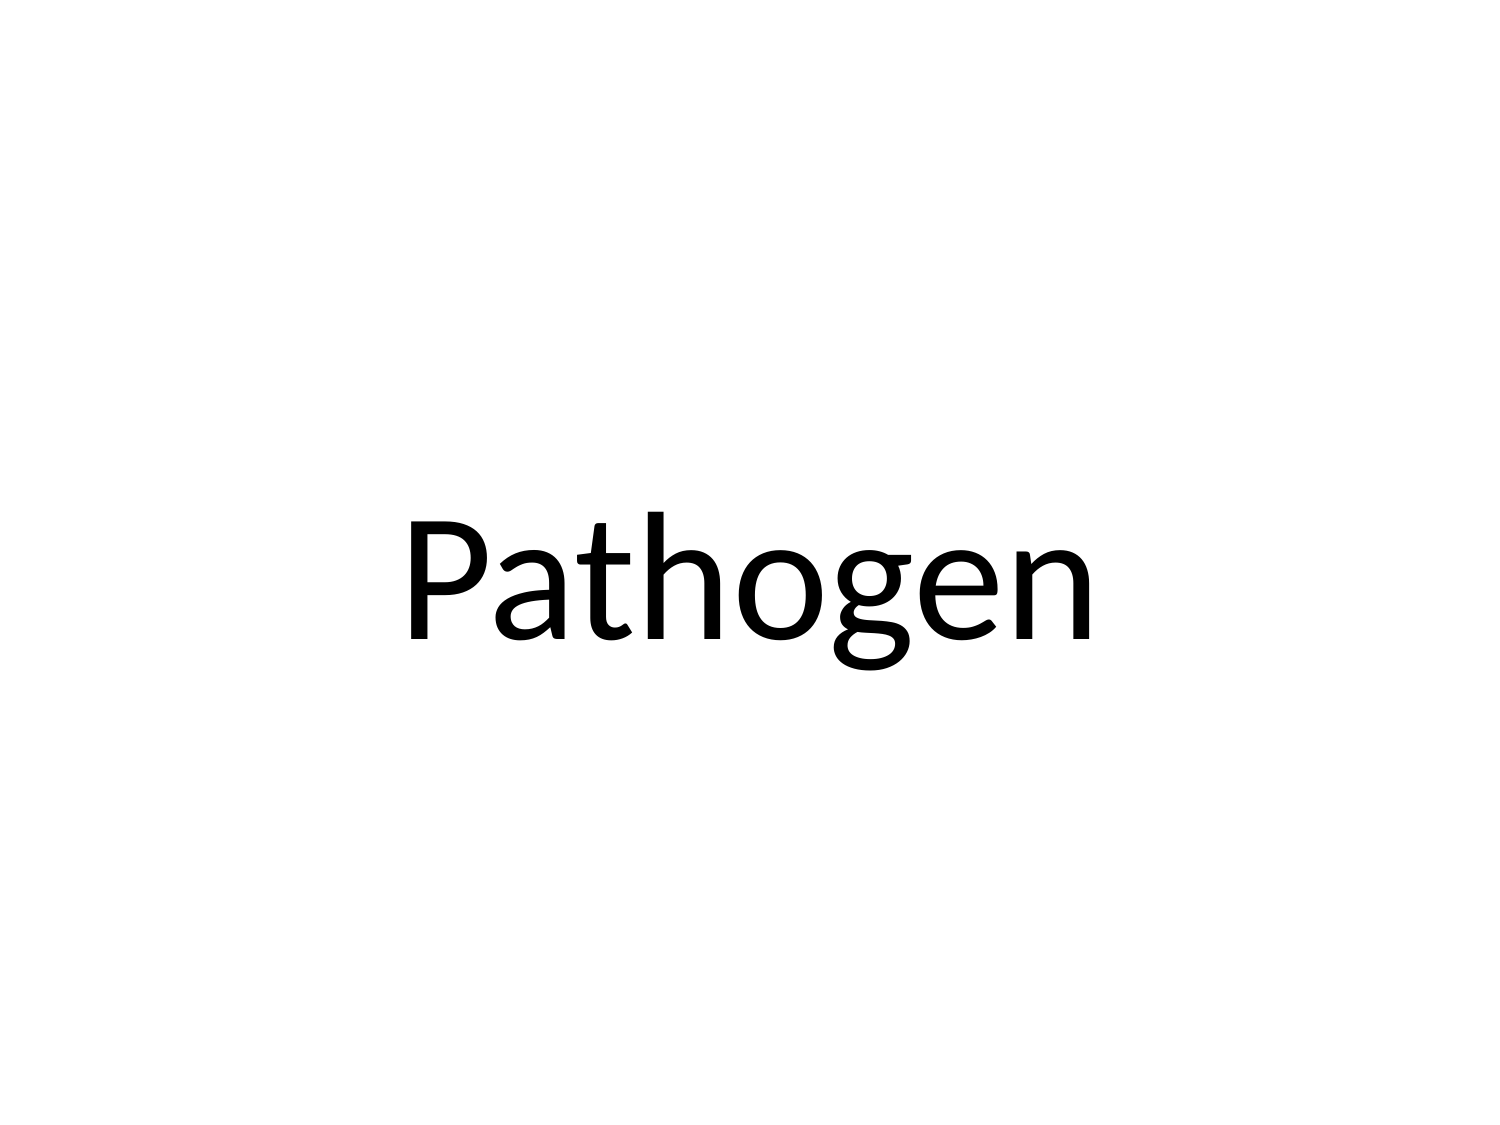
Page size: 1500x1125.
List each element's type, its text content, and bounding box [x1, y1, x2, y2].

title Pathogen [75, 45, 1425, 1088]
